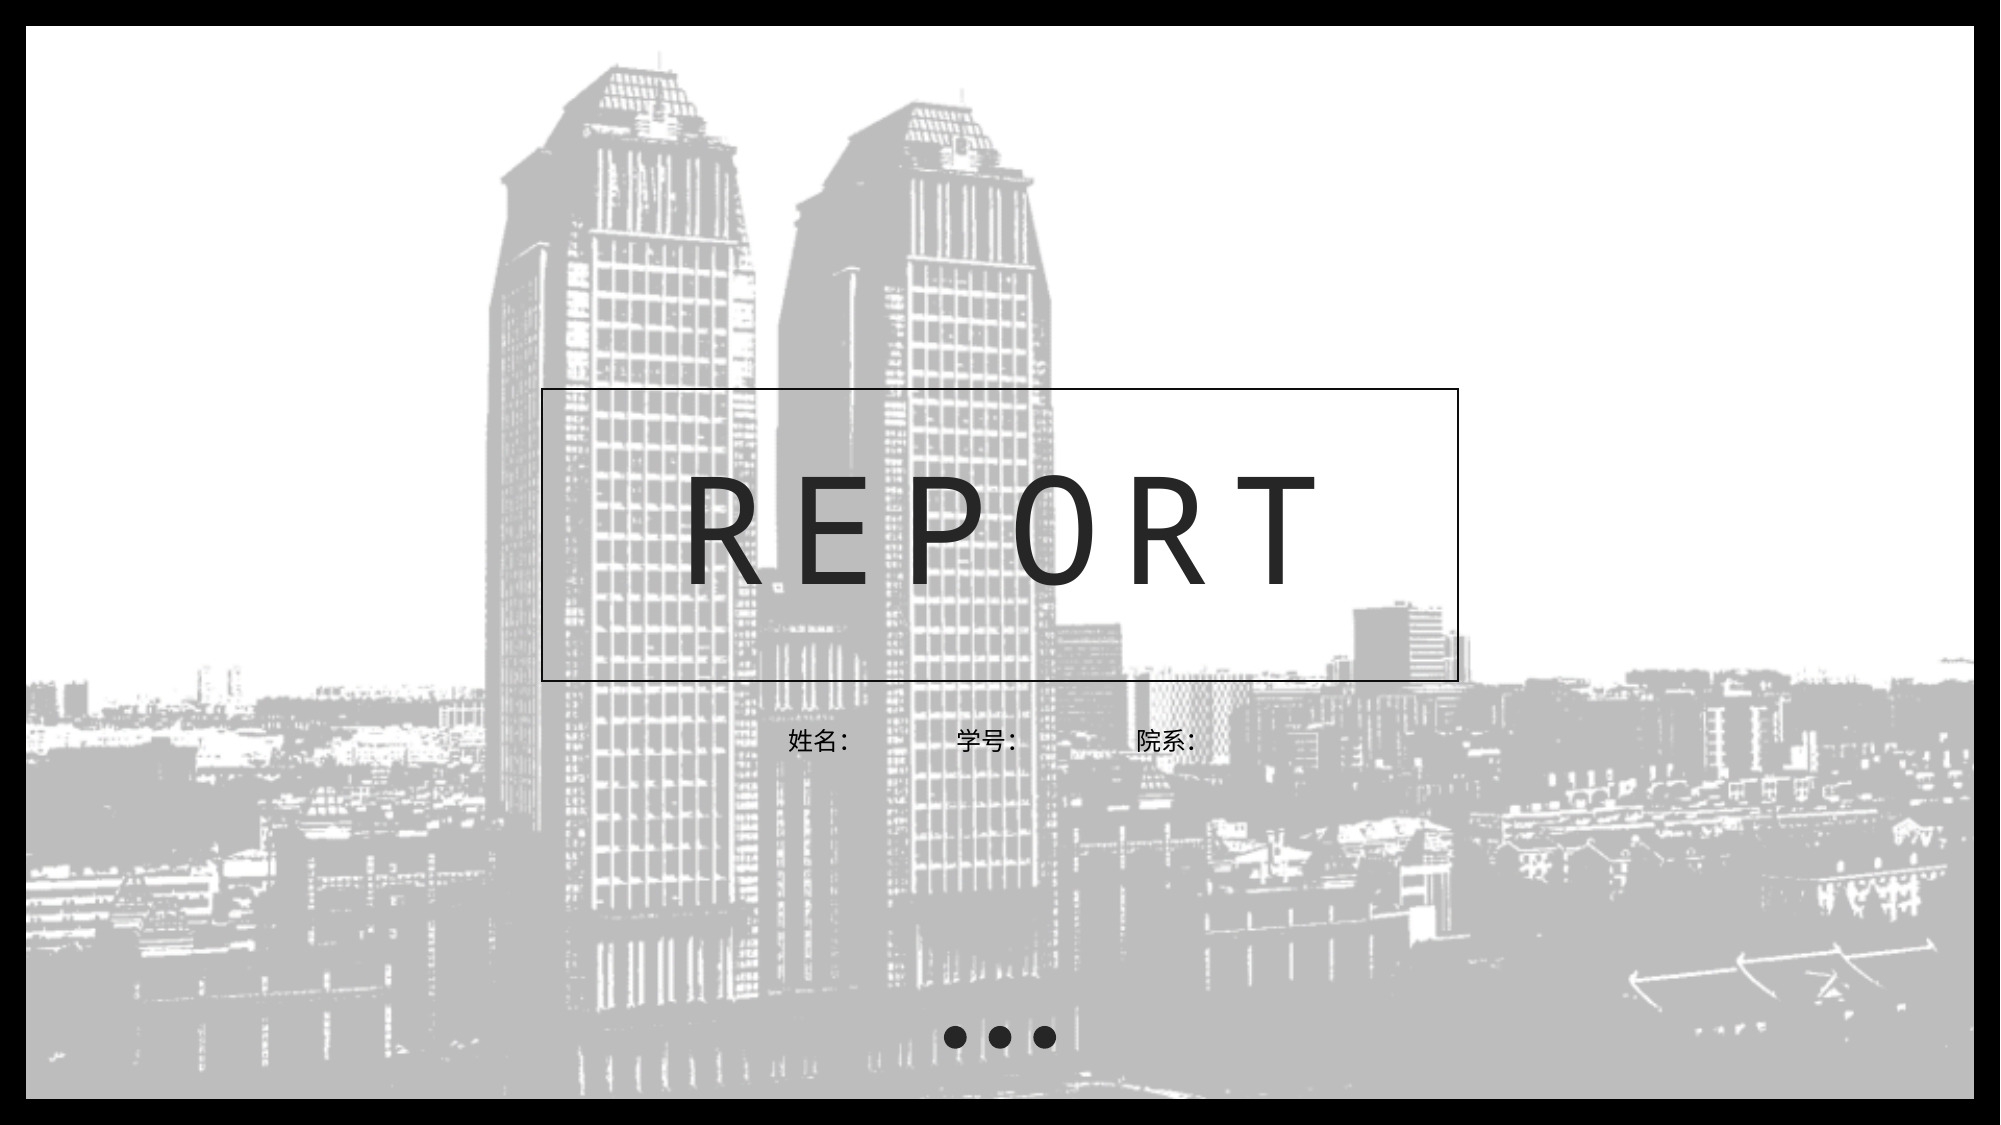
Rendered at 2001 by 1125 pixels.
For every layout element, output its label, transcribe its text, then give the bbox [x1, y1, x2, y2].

text_box [0, 0, 2000, 1125]
text_box 姓名： 学号： 院系： [644, 717, 1356, 763]
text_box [943, 1025, 1057, 1049]
text_box [541, 388, 1459, 682]
